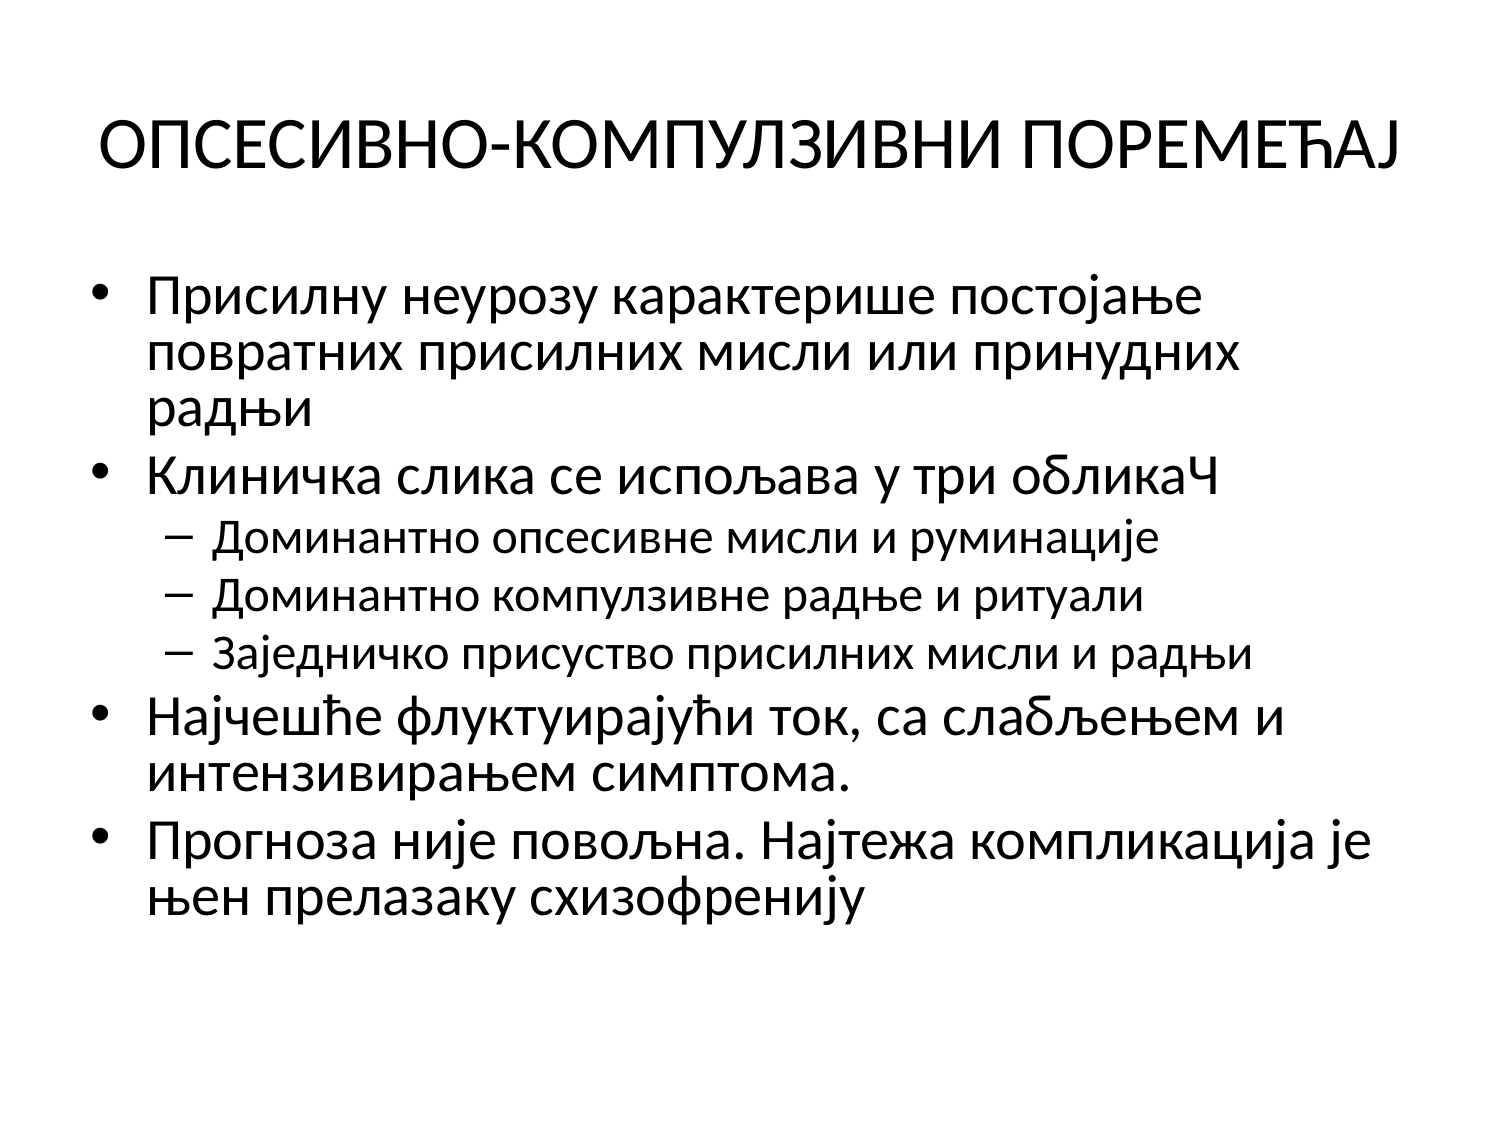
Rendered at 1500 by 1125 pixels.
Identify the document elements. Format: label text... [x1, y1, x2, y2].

list Присилну неурозу карактерише постојање повратних присилних мисли или принудних радњи Клиничка слика се испољава у три обликаЧ Доминантно опсесивне мисли и руминације Доминантно компулзивне радње и ритуали Заједничко присуство присилних мисли и радњи Најчешће флуктуирајући ток, са слабљењем и интензивирањем симптома. Прогноза није повољна. Најтежа компликација је њен прелазаку схизофренију [75, 262, 1425, 1005]
title ОПСЕСИВНО-КОМПУЛЗИВНИ ПОРЕМЕЋАЈ [75, 45, 1425, 233]
